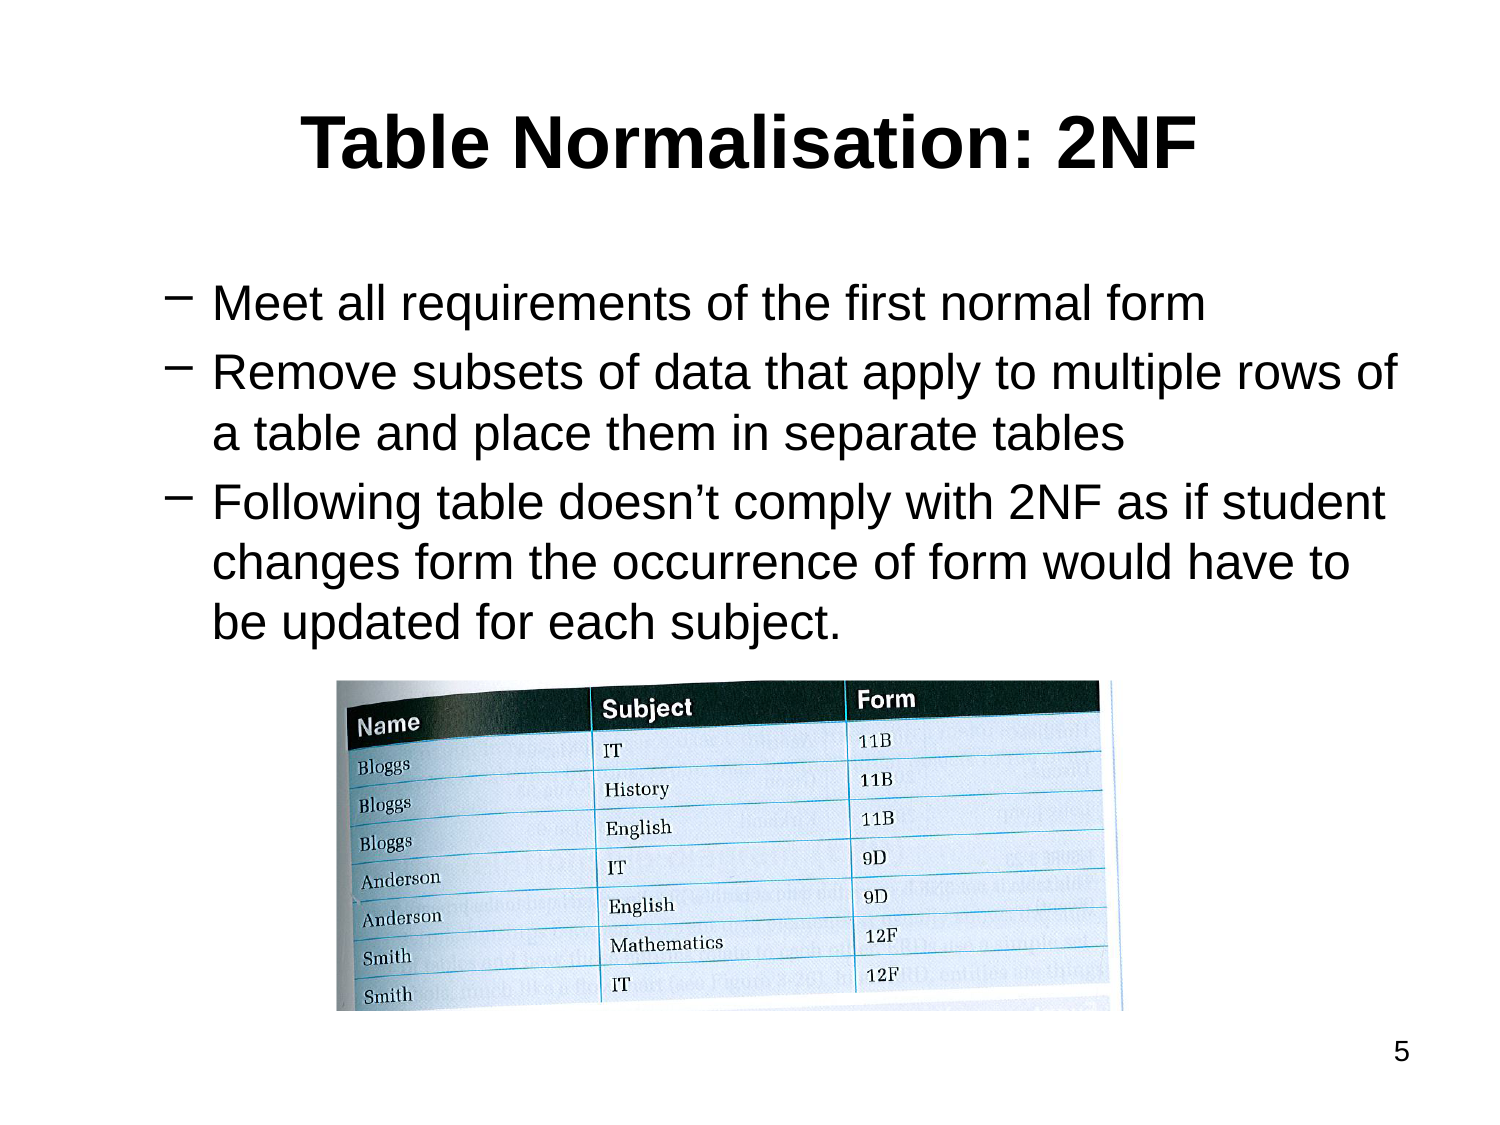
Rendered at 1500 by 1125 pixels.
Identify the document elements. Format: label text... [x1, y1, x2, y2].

list Meet all requirements of the first normal form Remove subsets of data that apply to multiple rows of a table and place them in separate tables Following table doesn’t comply with 2NF as if student changes form the occurrence of form would have to be updated for each subject. [74, 262, 1430, 786]
slide_number 5 [1074, 1024, 1426, 1103]
title Table Normalisation: 2NF [74, 44, 1426, 233]
picture [336, 680, 1129, 1012]
